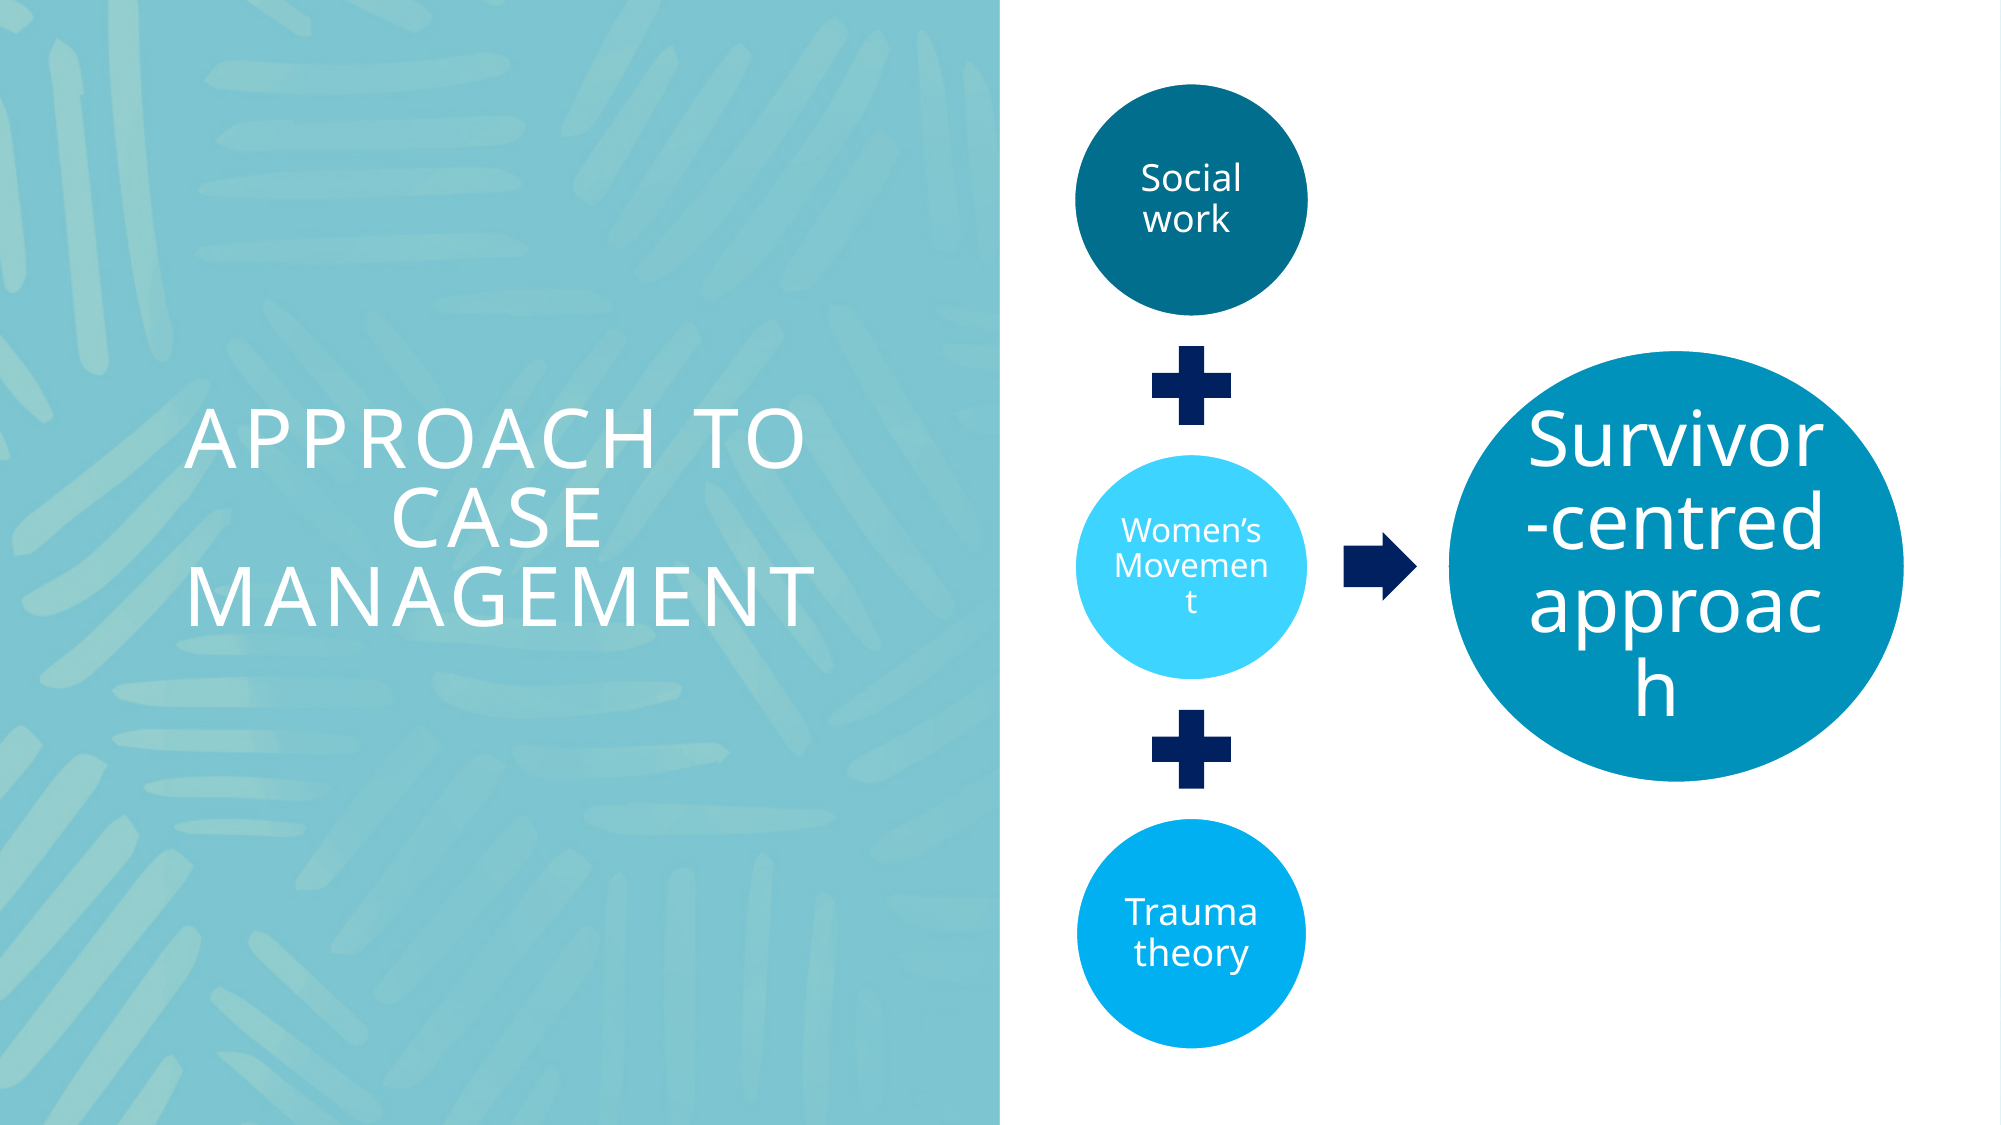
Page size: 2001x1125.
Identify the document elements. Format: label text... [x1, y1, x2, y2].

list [1022, 82, 1930, 1051]
title Approach to Case management [108, 396, 892, 651]
picture [0, 0, 2001, 1125]
